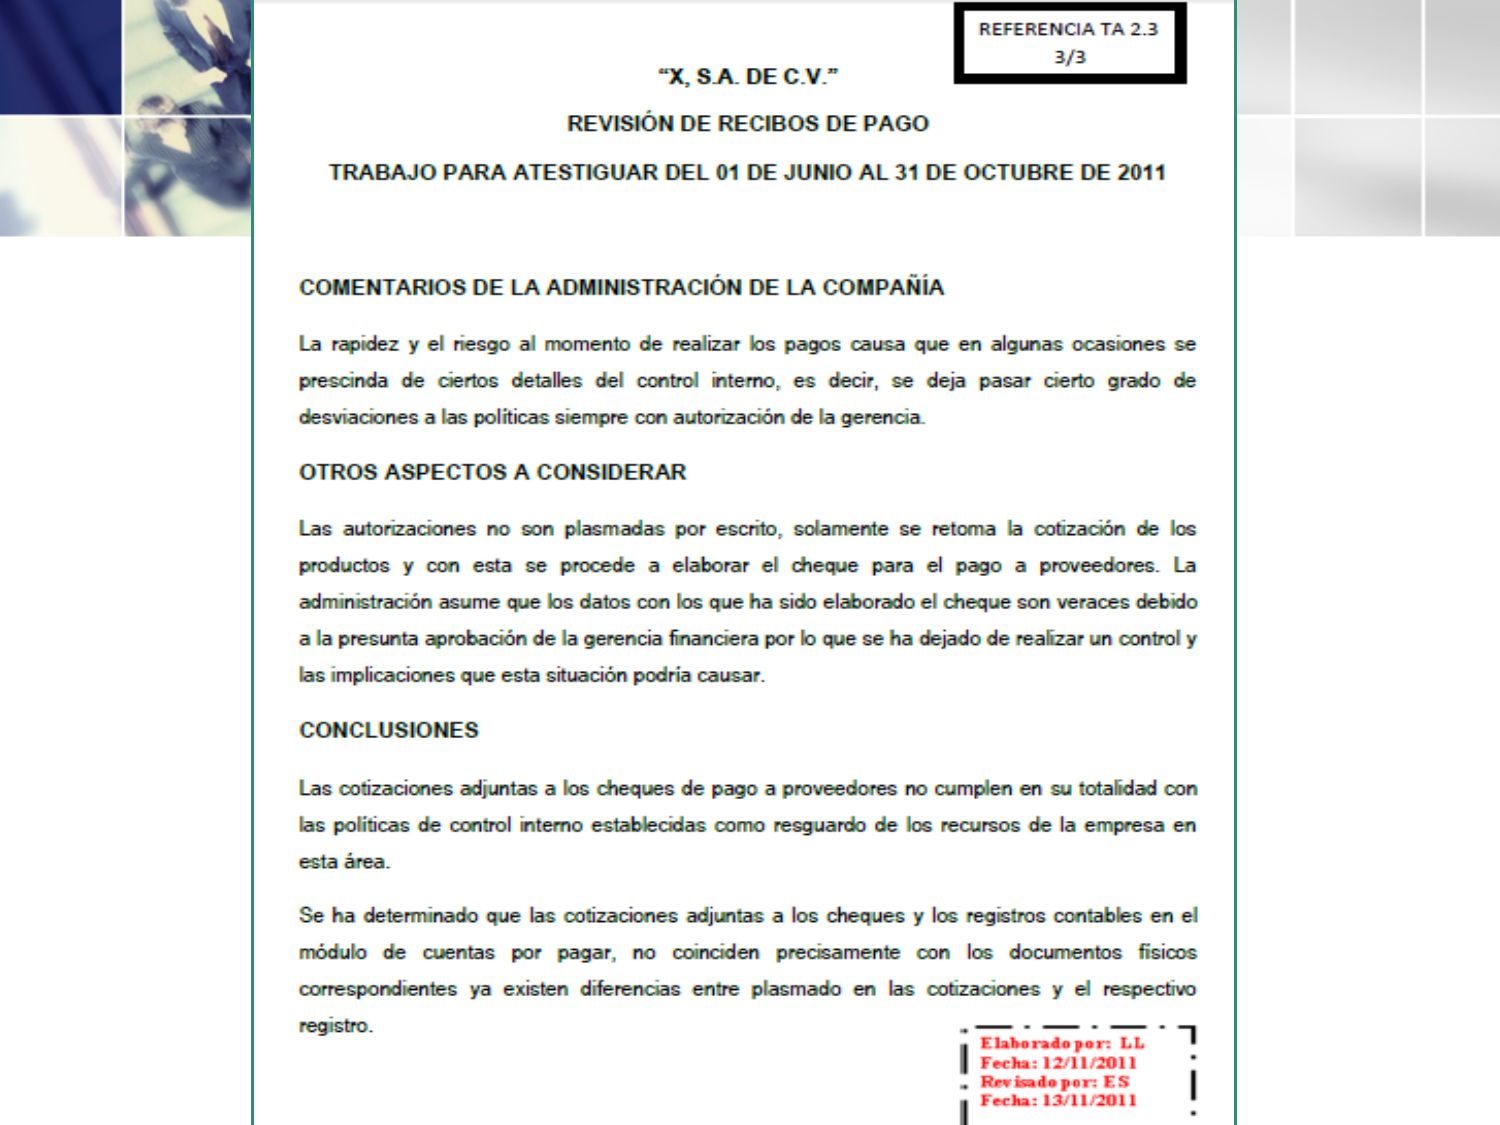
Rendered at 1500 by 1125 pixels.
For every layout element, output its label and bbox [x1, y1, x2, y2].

picture [253, 0, 1235, 1125]
picture [1237, 0, 1500, 238]
picture [0, 0, 251, 238]
